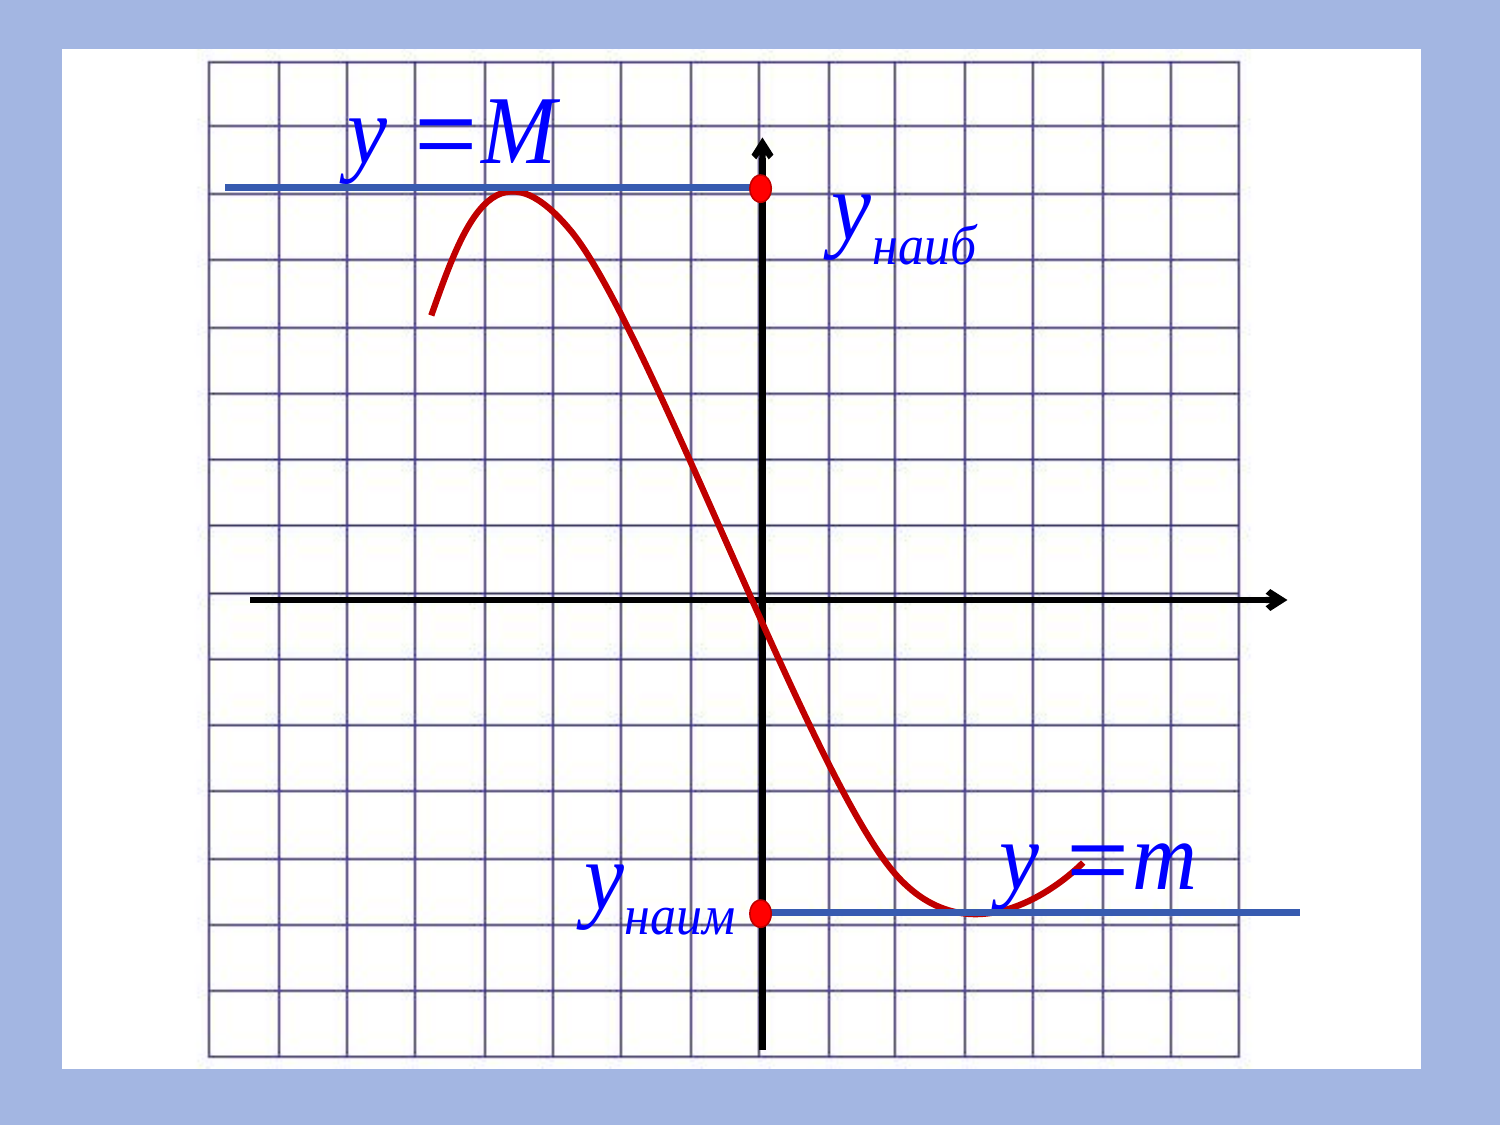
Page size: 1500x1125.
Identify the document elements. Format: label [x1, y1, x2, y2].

picture [62, 49, 1422, 1069]
text_box [977, 824, 1211, 912]
text_box [562, 812, 750, 959]
text_box [809, 142, 998, 289]
text_box [977, 913, 1211, 930]
text_box [324, 74, 588, 205]
